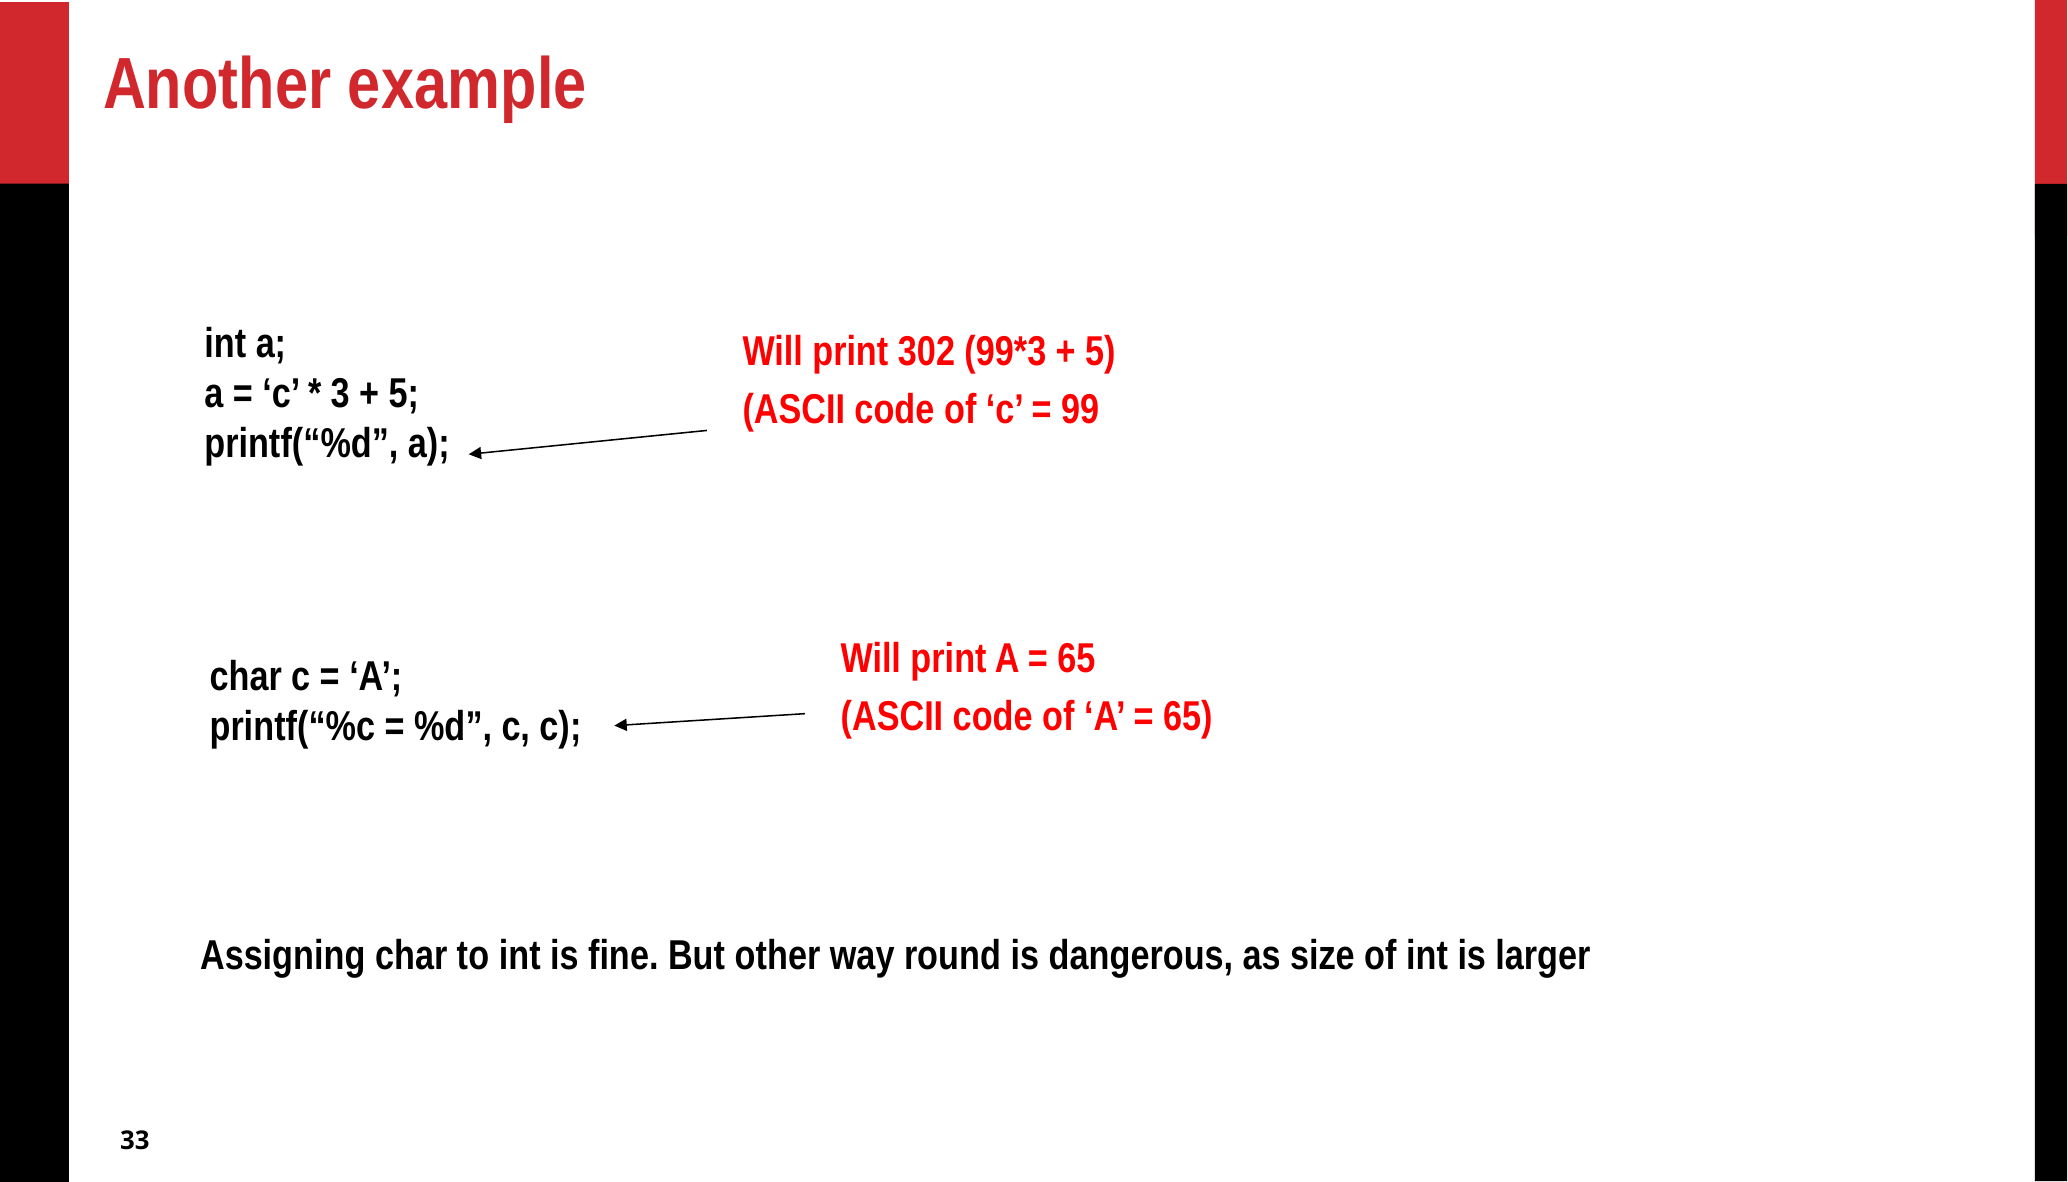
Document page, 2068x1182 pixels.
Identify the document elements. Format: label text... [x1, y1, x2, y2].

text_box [614, 713, 806, 726]
text_box Assigning char to int is fine. But other way round is dangerous, as size of int is larger [146, 928, 1646, 979]
text_box Will print 302 (99*3 + 5) (ASCII code of ‘c’ = 99 [742, 323, 1386, 432]
text_box int a; a = ‘c’ * 3 + 5; printf(“%d”, a); [194, 315, 612, 466]
slide_number ‹#› [103, 1115, 1361, 1168]
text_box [468, 430, 708, 455]
title Another example [86, 26, 2016, 132]
text_box Will print A = 65 (ASCII code of ‘A’ = 65) [840, 630, 1484, 739]
text_box char c = ‘A’; printf(“%c = %d”, c, c); [209, 648, 782, 750]
